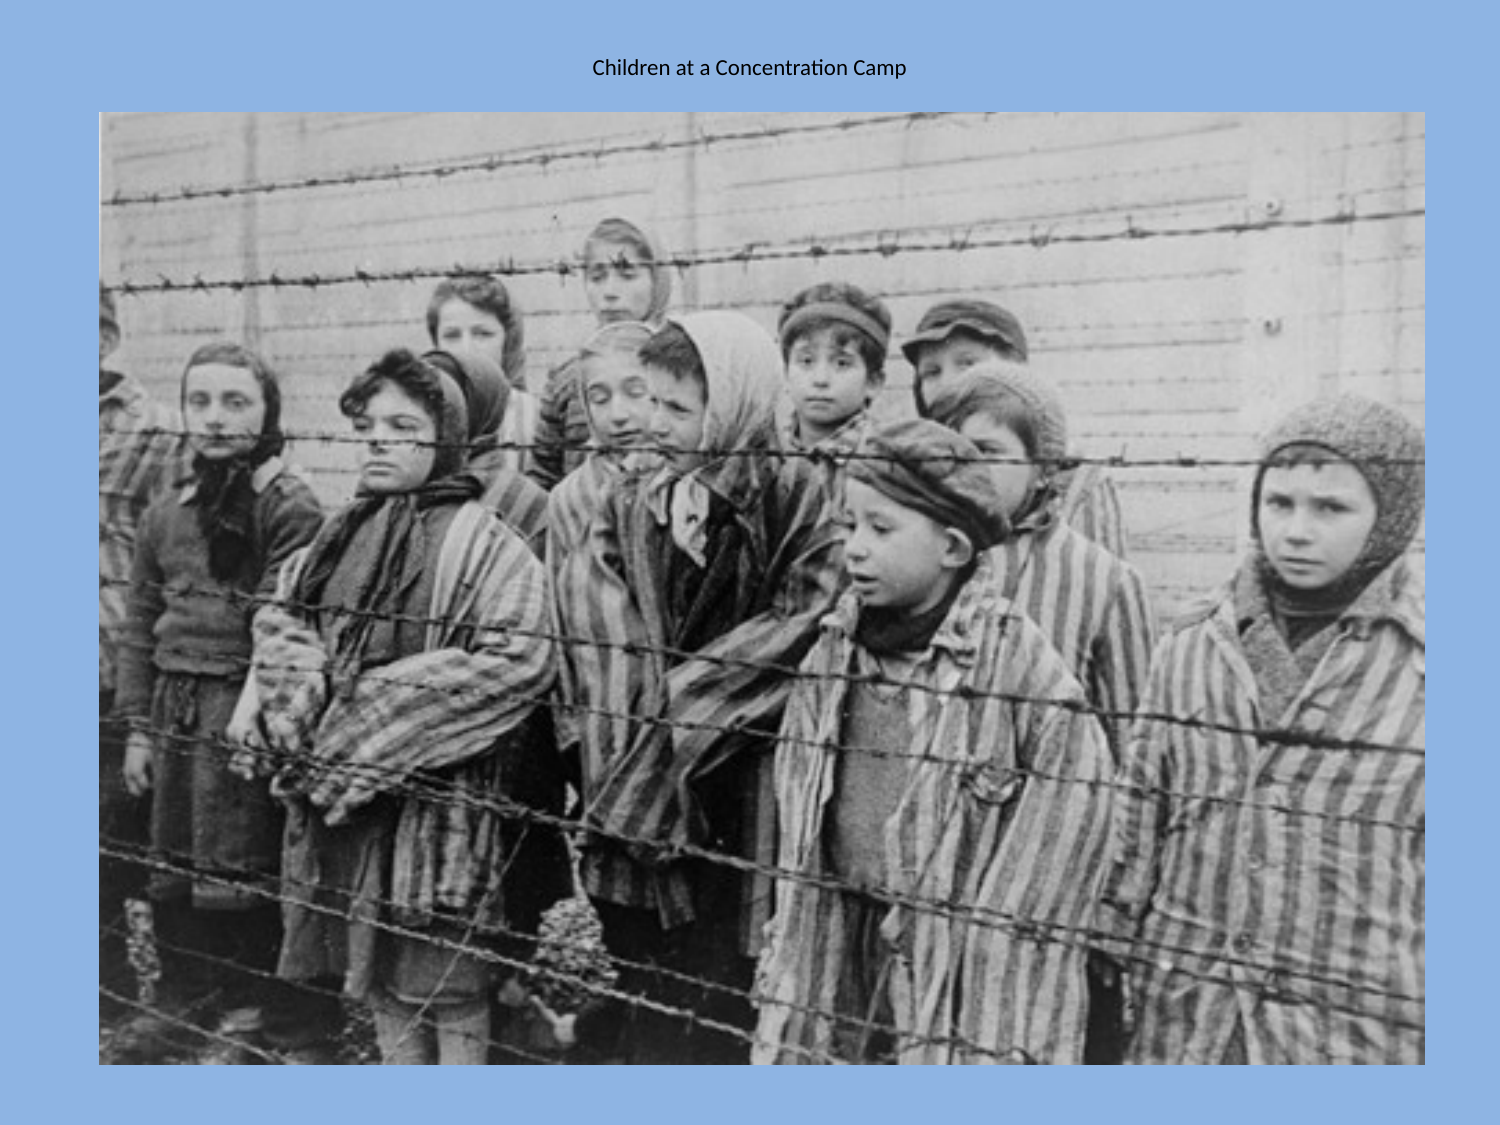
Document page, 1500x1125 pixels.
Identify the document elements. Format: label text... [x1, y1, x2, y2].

title Children at a Concentration Camp [75, 45, 1425, 88]
picture [99, 112, 1426, 1065]
